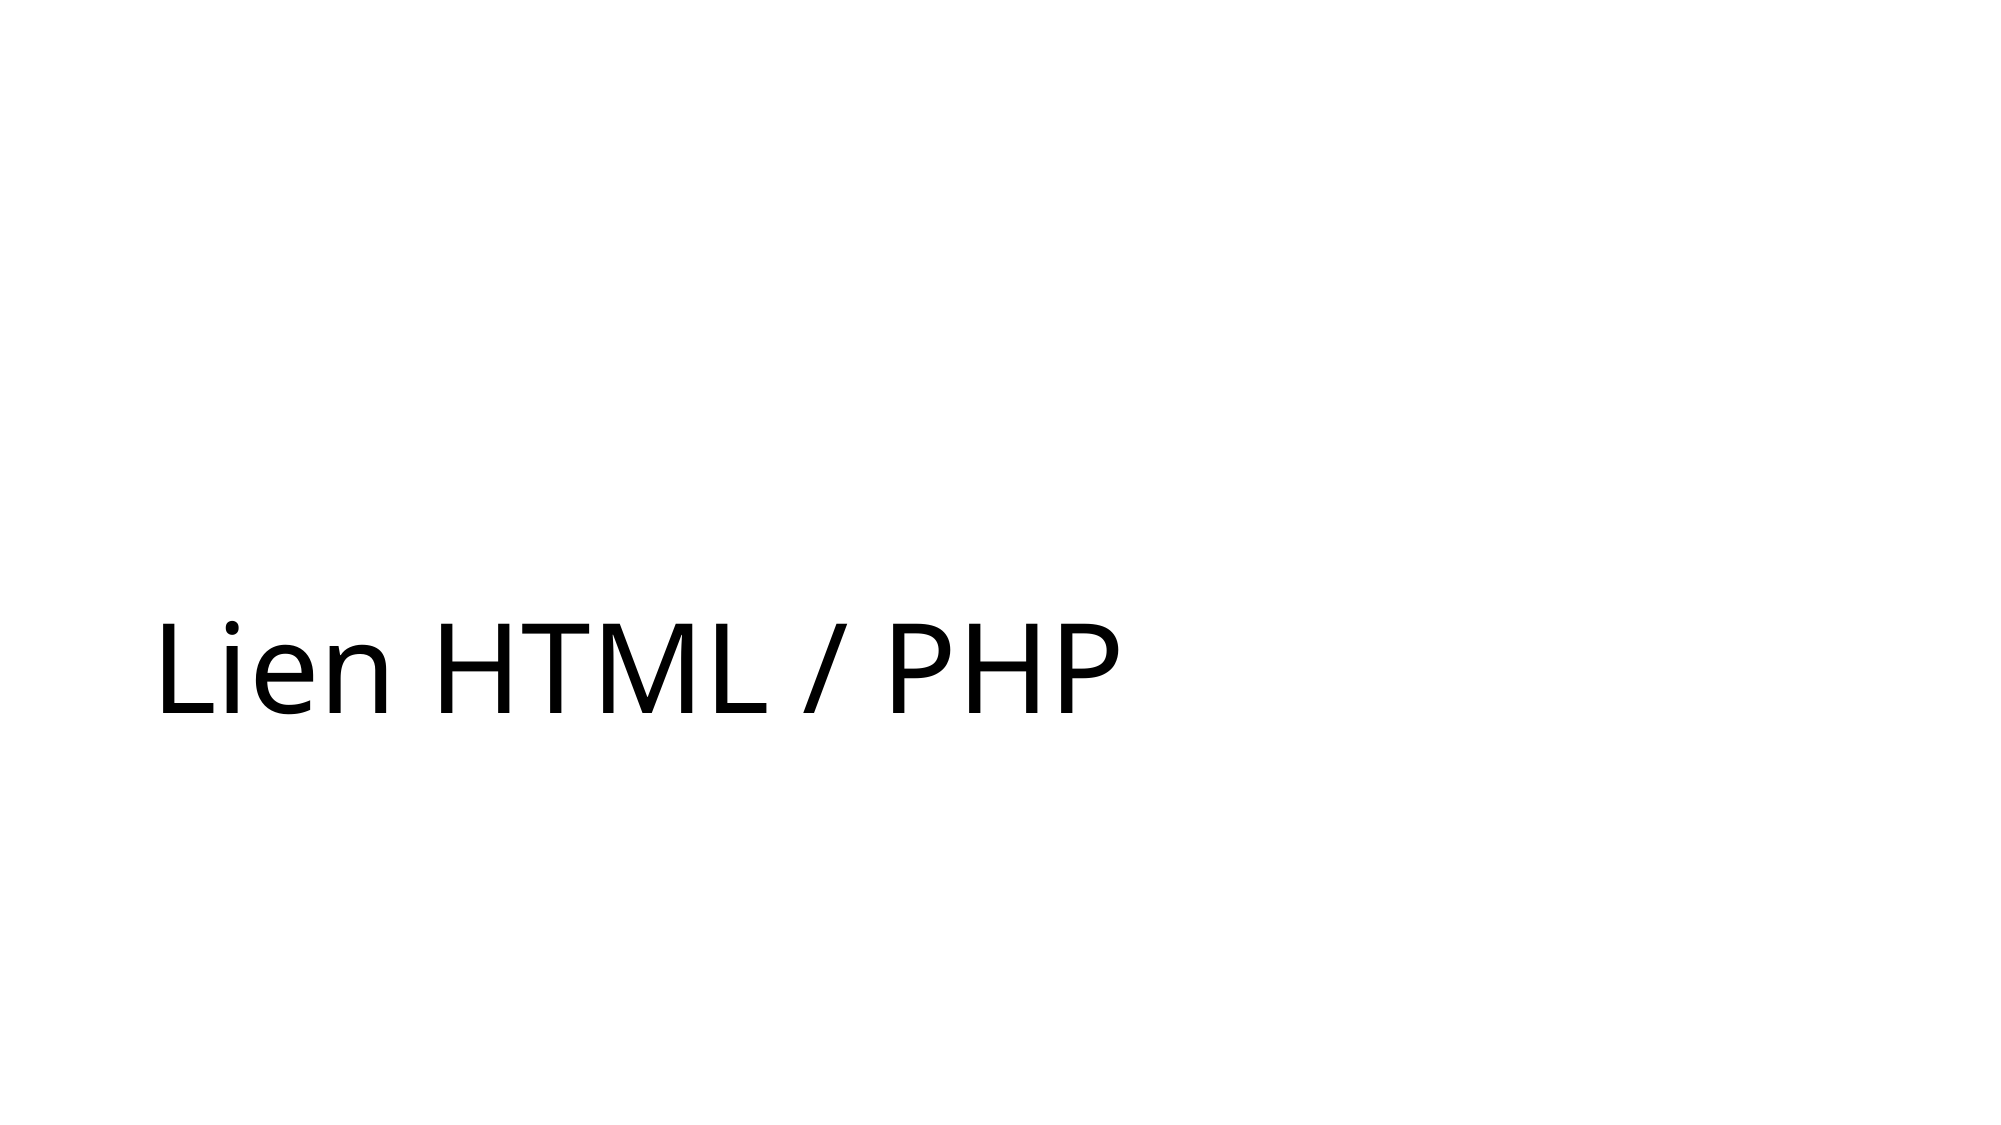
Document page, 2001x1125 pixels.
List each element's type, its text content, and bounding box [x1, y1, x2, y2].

title Lien HTML / PHP [136, 280, 1862, 749]
